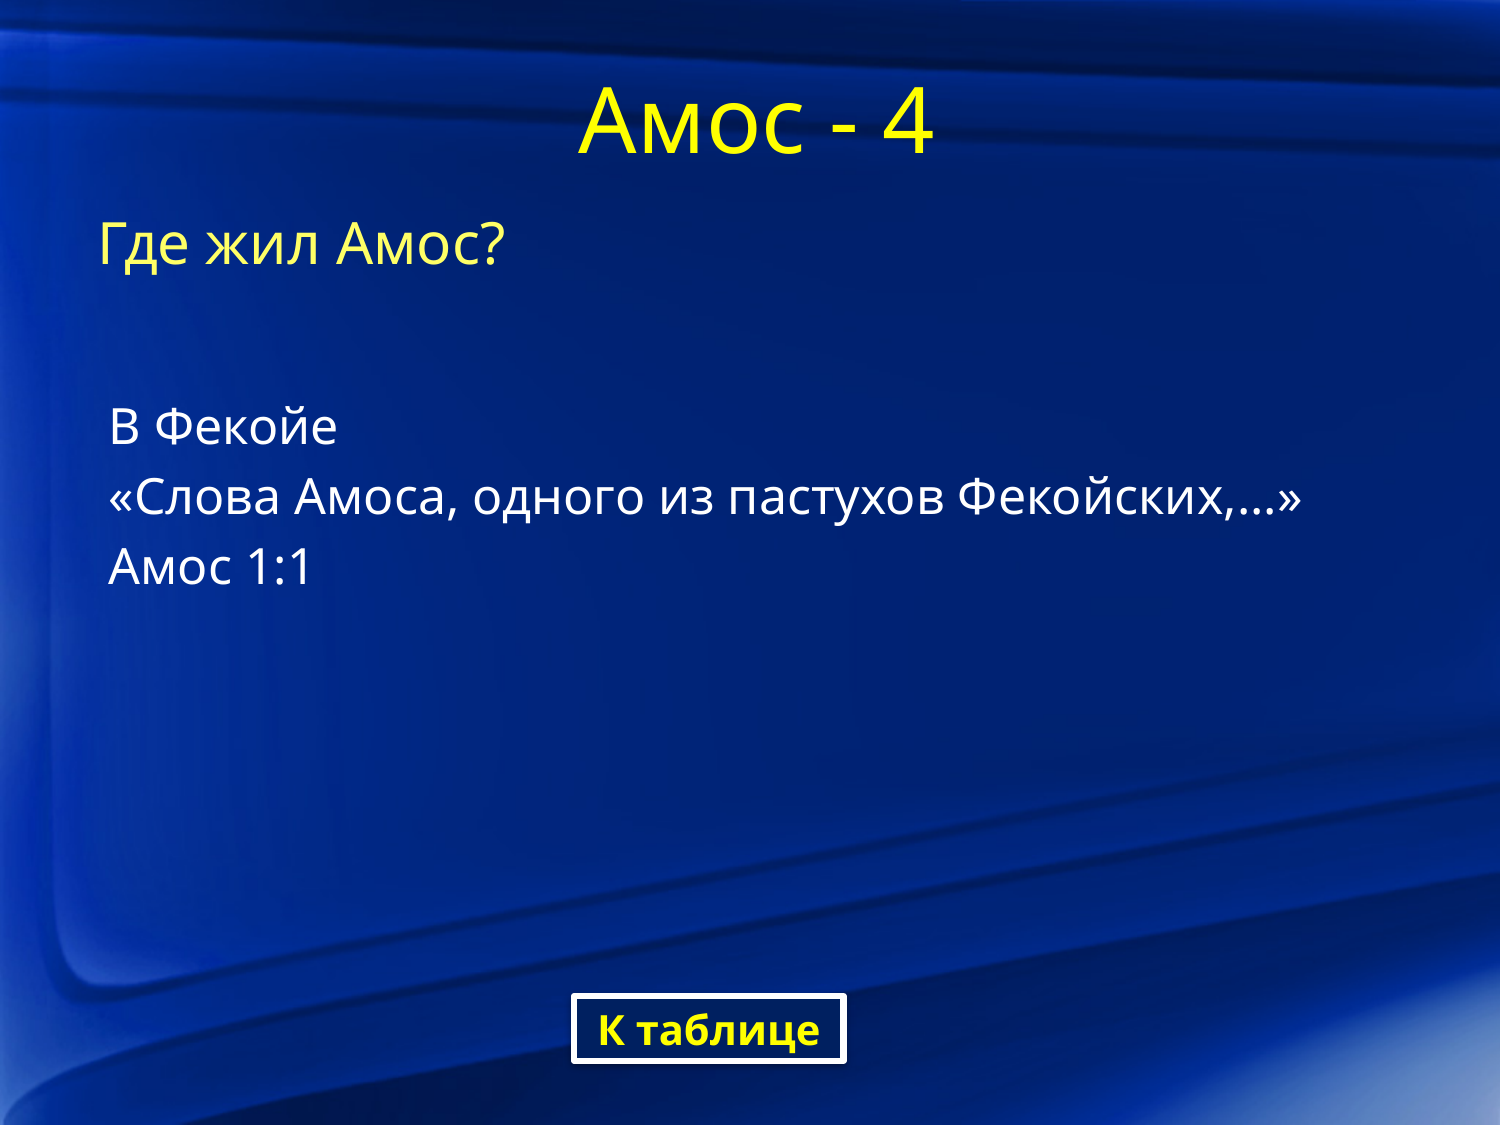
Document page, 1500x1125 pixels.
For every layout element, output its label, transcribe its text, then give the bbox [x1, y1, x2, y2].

list В Фекойе «Слова Амоса, одного из пастухов Фекойских,...» Амос 1:1 [93, 386, 1383, 692]
text_box К таблице [571, 993, 847, 1064]
picture [0, 0, 1500, 1125]
list Где жил Амос? [82, 199, 1390, 387]
title Амос - 4 [82, 23, 1432, 211]
